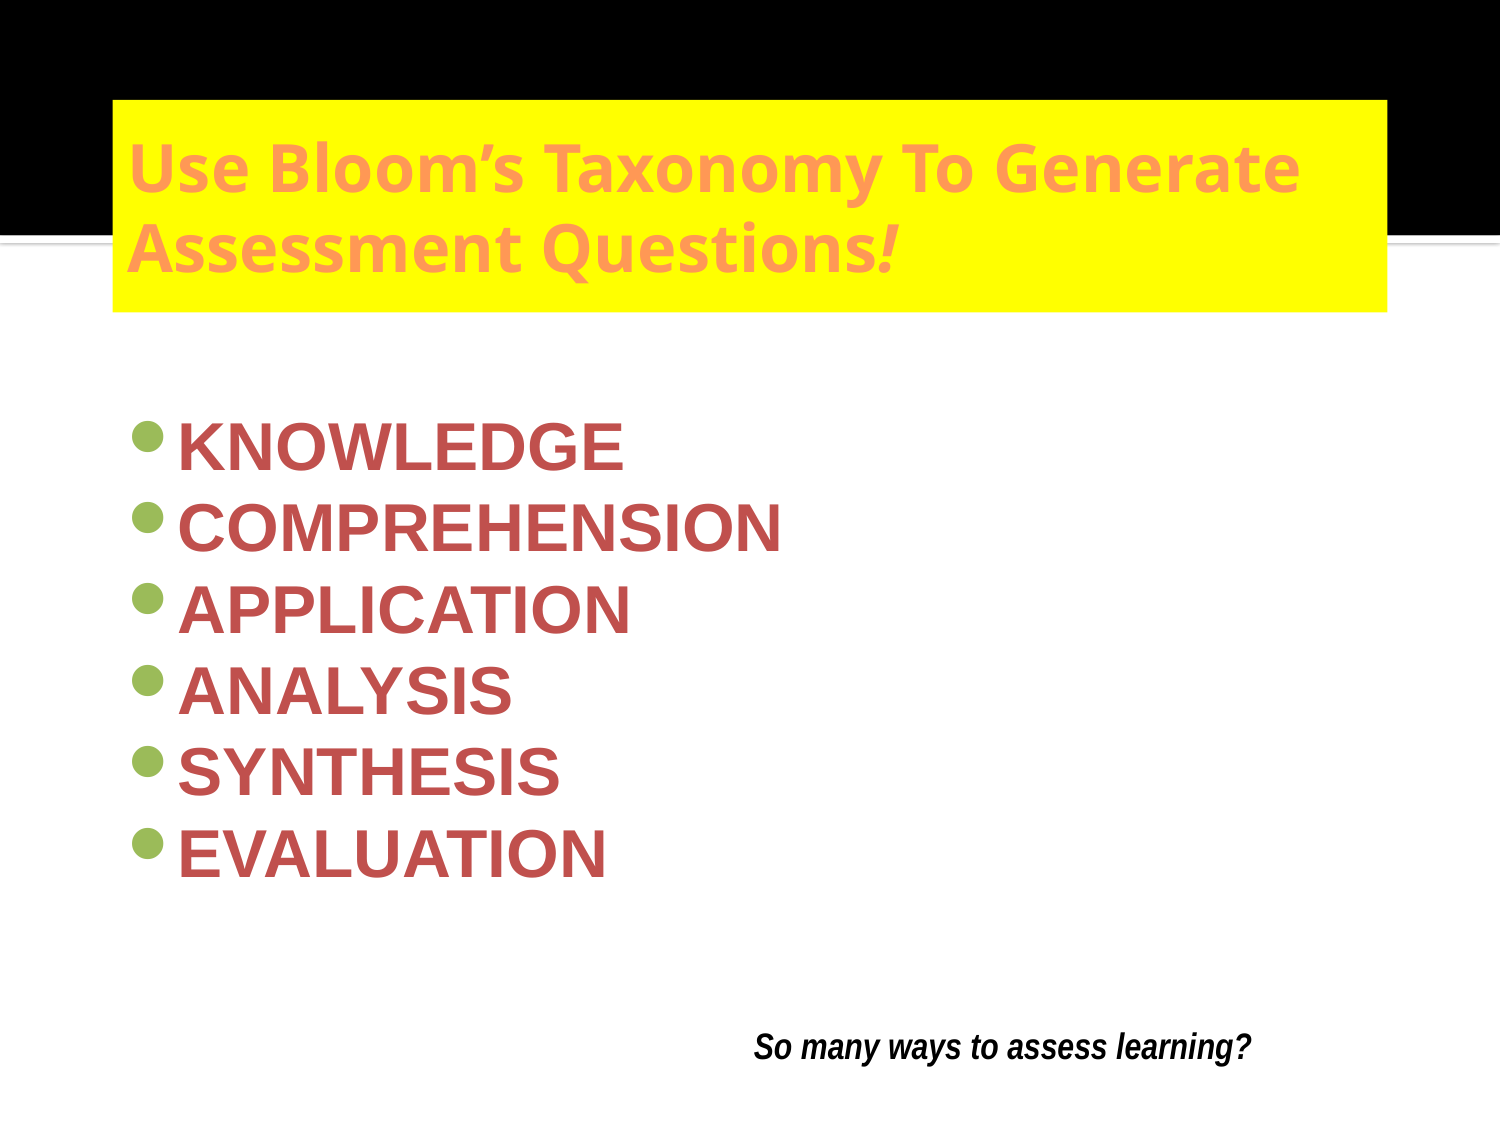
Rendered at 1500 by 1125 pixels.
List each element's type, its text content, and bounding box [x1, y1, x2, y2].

title Use Bloom’s Taxonomy To Generate Assessment Questions! [112, 99, 1388, 313]
list KNOWLEDGE COMPREHENSION APPLICATION ANALYSIS SYNTHESIS EVALUATION [112, 387, 800, 975]
list So many ways to assess learning? [650, 1012, 1363, 1075]
